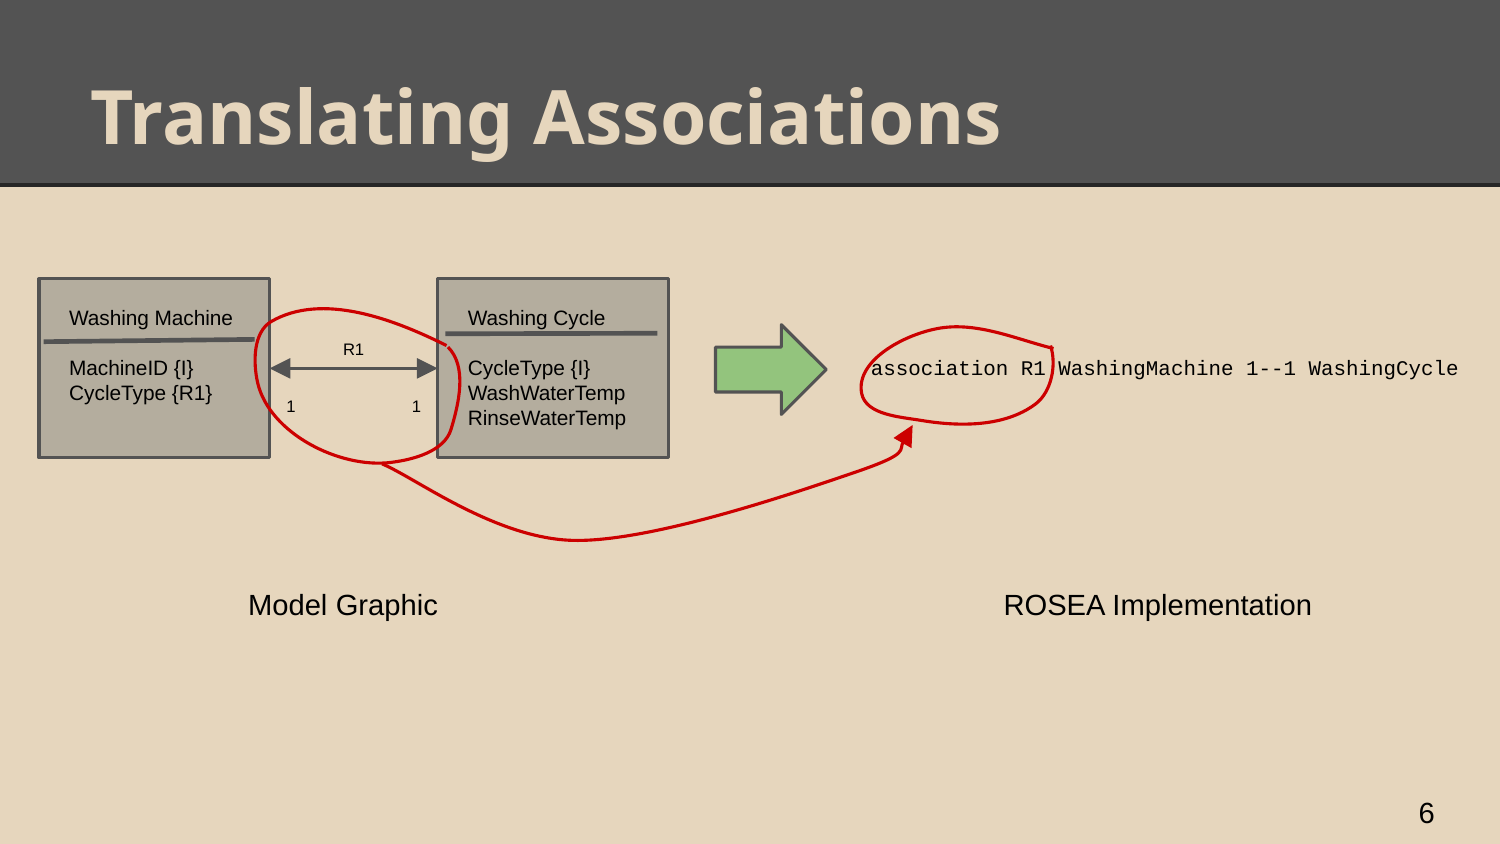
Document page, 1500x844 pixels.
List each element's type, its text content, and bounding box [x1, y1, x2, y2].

text_box 1 [269, 410, 289, 431]
text_box Washing Machine MachineID {I} CycleType {R1} [54, 290, 251, 337]
text_box Washing Cycle CycleType {I} WashWaterTemp RinseWaterTemp [452, 290, 649, 331]
text_box ROSEA Implementation [988, 570, 1350, 642]
text_box [437, 430, 572, 458]
text_box [437, 278, 669, 444]
text_box [39, 278, 270, 458]
text_box [255, 308, 460, 464]
text_box [715, 324, 827, 415]
slide_number ‹#› [1403, 779, 1494, 844]
text_box association R1 WashingMachine 1--1 WashingCycle [1024, 339, 1482, 406]
text_box association R1 WashingMachine 1--1 WashingCycle [855, 339, 903, 406]
title Translating Associations [75, 33, 1425, 175]
text_box [382, 425, 913, 541]
text_box [861, 326, 1054, 425]
text_box Model Graphic [233, 570, 475, 642]
text_box Washing Cycle CycleType {I} WashWaterTemp RinseWaterTemp [452, 342, 649, 449]
text_box Washing Machine MachineID {I} CycleType {R1} [54, 350, 251, 449]
